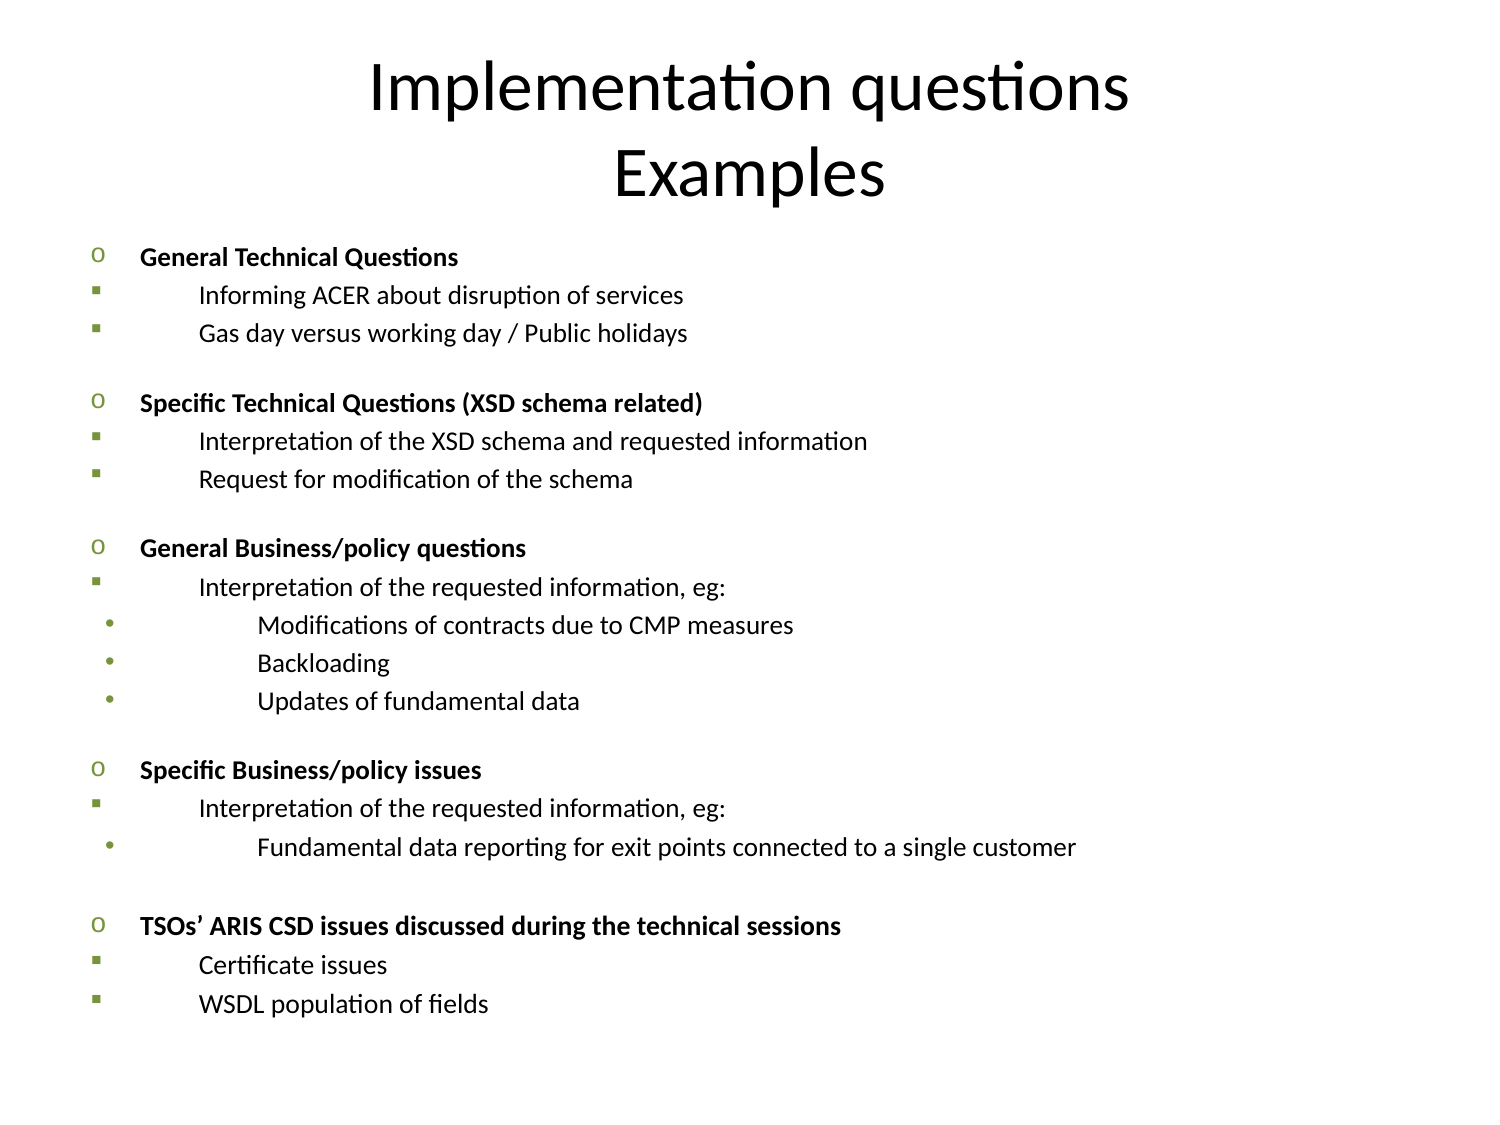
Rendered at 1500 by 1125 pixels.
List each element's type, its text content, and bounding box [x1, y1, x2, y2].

title Implementation questions Examples [75, 30, 1425, 219]
list General Technical Questions Informing ACER about disruption of services Gas day versus working day / Public holidays Specific Technical Questions (XSD schema related) Interpretation of the XSD schema and requested information Request for modification of the schema General Business/policy questions Interpretation of the requested information, eg: Modifications of contracts due to CMP measures Backloading Updates of fundamental data Specific Business/policy issues Interpretation of the requested information, eg: Fundamental data reporting for exit points connected to a single customer TSOs’ ARIS CSD issues discussed during the technical sessions Certificate issues WSDL population of fields [75, 231, 1425, 1035]
